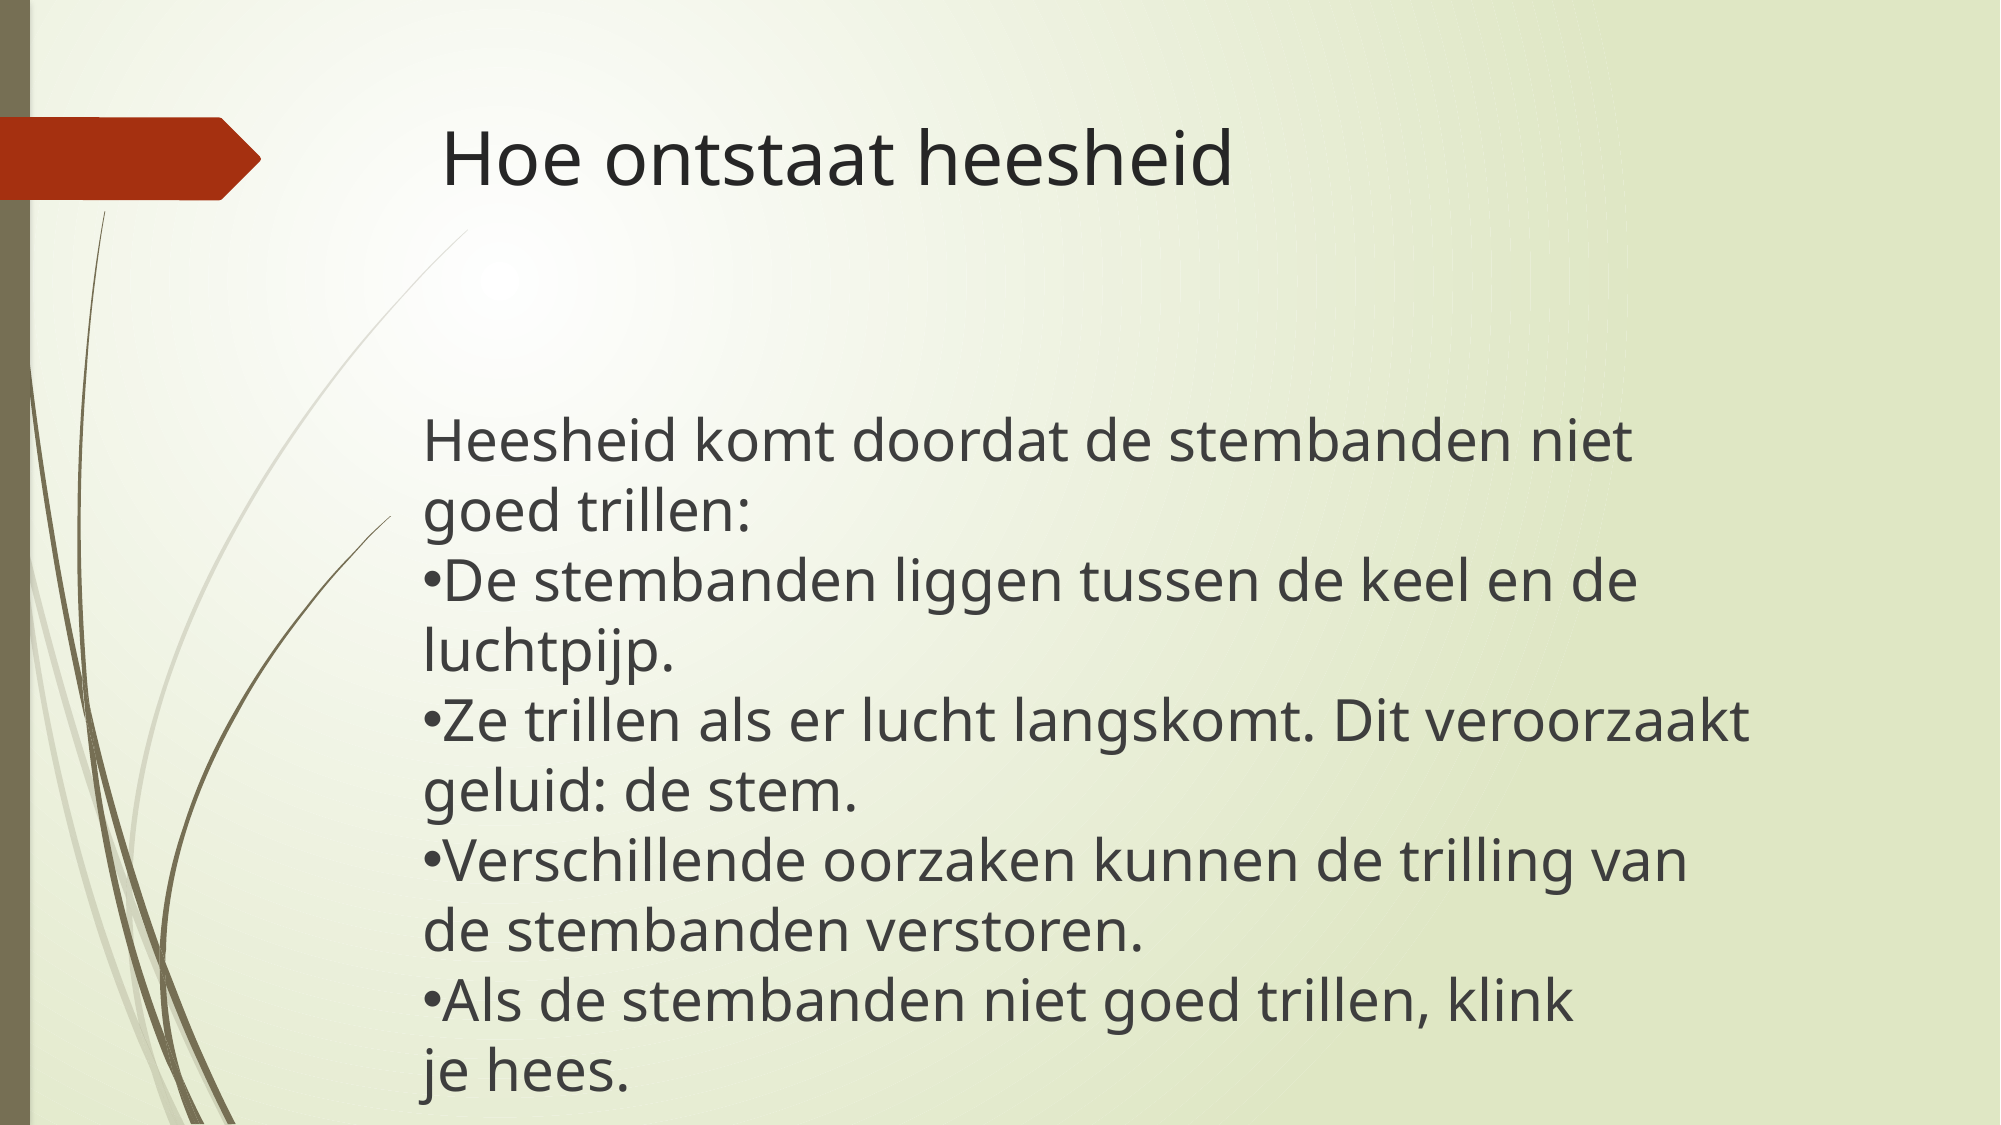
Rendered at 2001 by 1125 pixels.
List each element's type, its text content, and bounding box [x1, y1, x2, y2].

text_box Heesheid komt doordat de stembanden niet goed trillen: De stembanden liggen tussen de keel en de luchtpijp. Ze trillen als er lucht langskomt. Dit veroorzaakt geluid: de stem. Verschillende oorzaken kunnen de trilling van de stembanden verstoren. Als de stembanden niet goed trillen, klink je hees. [407, 395, 1771, 1111]
title Hoe ontstaat heesheid [425, 102, 1888, 313]
